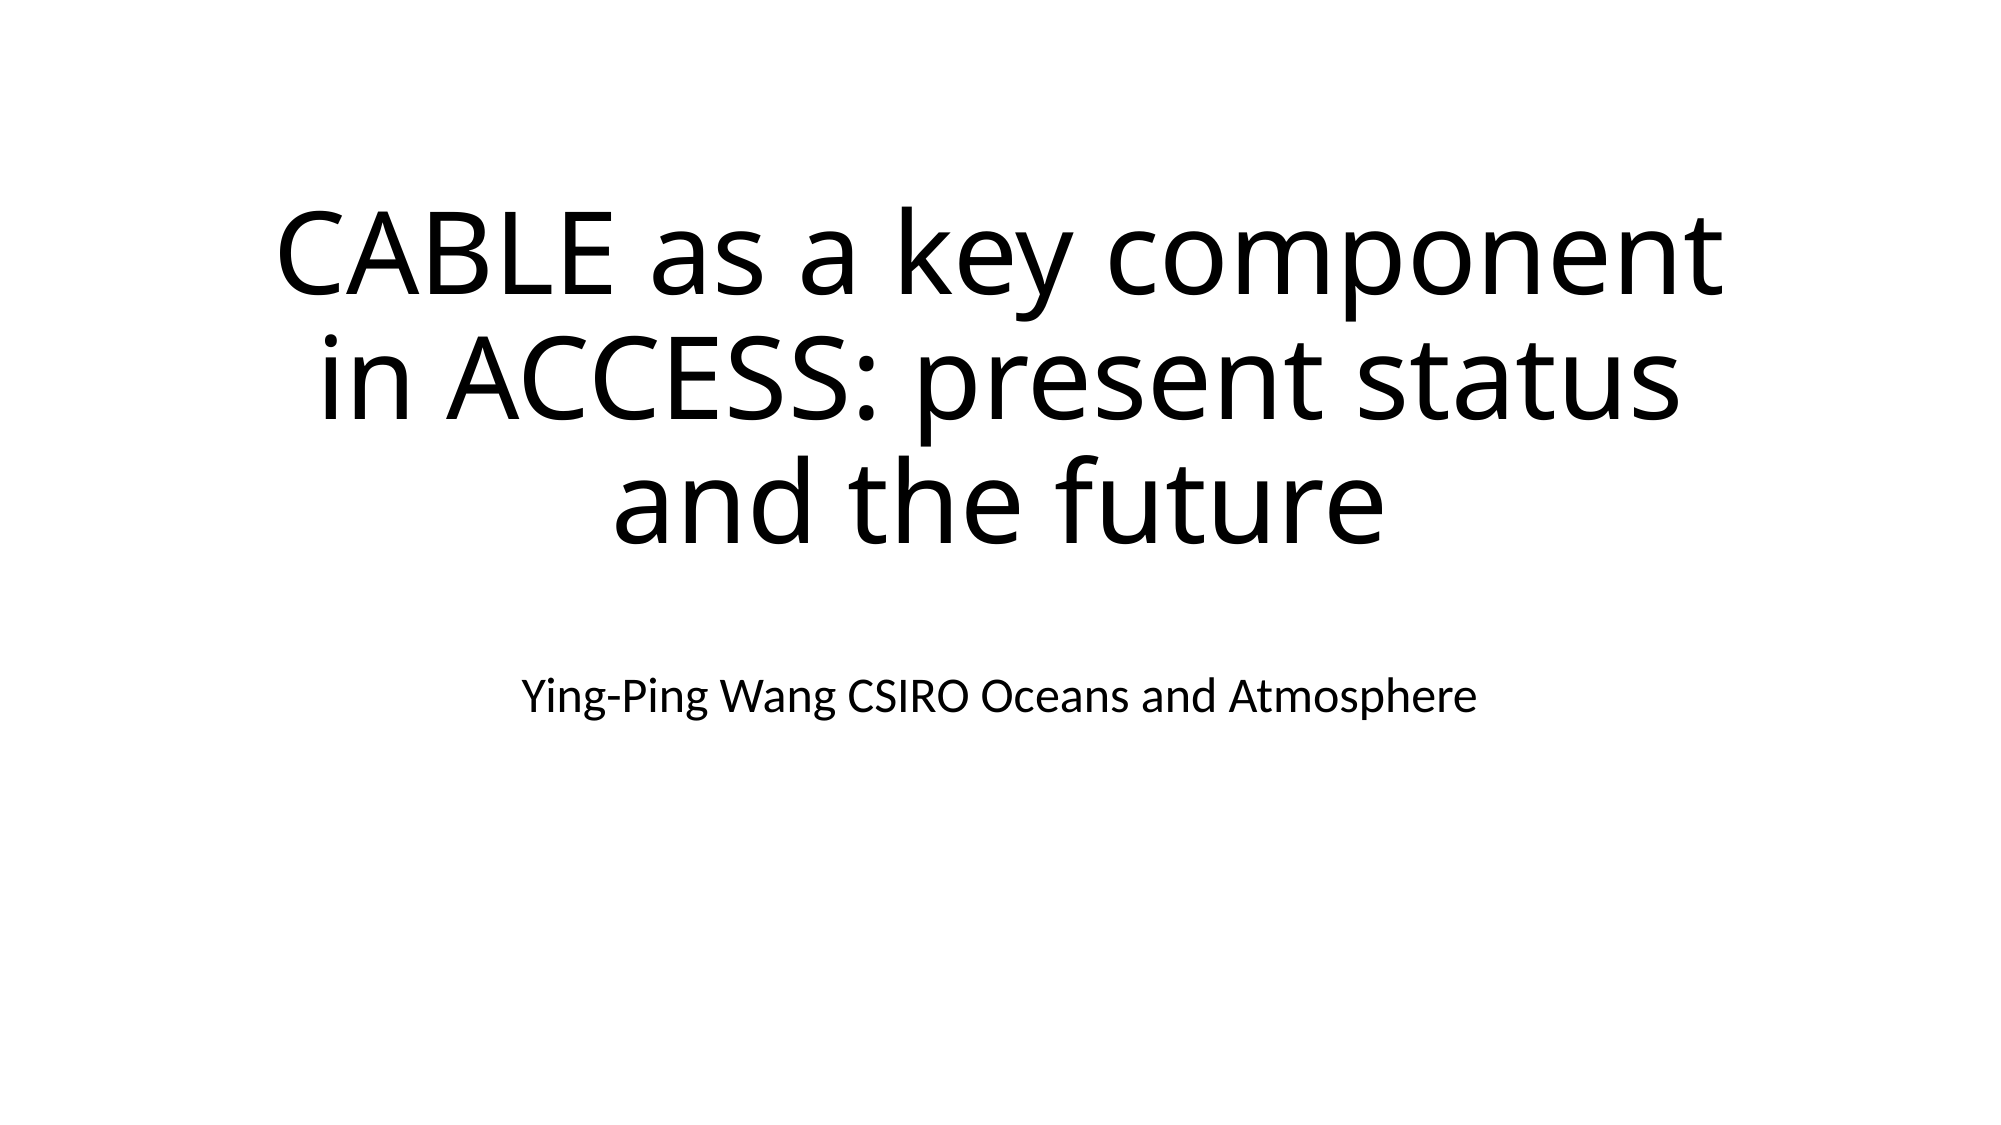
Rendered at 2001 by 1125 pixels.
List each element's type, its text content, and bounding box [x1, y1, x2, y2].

subtitle Ying-Ping Wang CSIRO Oceans and Atmosphere [249, 662, 1750, 934]
title CABLE as a key component in ACCESS: present status and the future [249, 184, 1750, 576]
